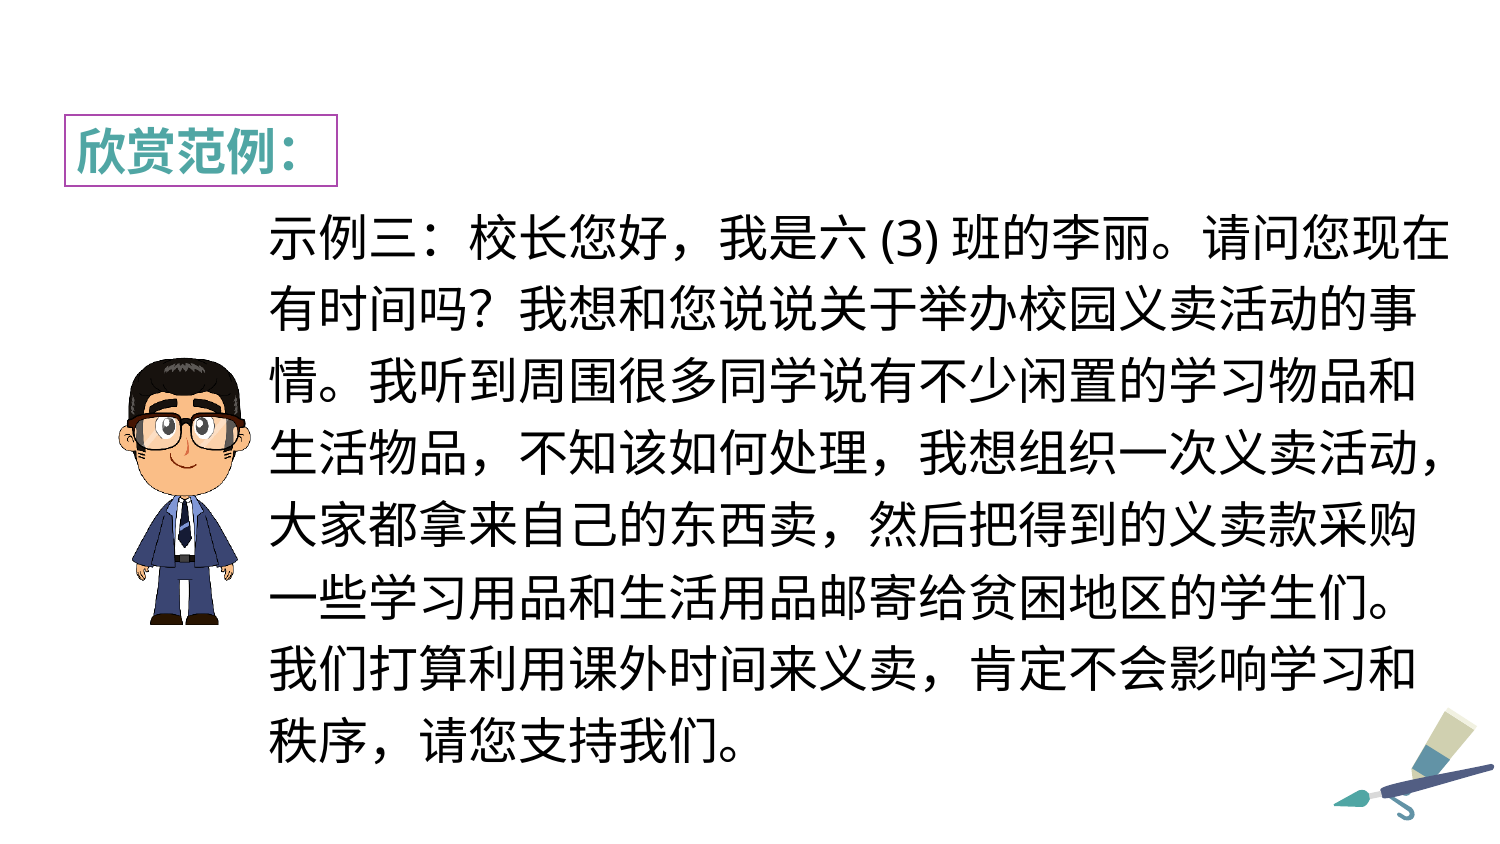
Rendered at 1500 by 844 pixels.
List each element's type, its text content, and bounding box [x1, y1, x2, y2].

text_box 欣赏范例： [64, 114, 338, 187]
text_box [1358, 708, 1481, 844]
picture [100, 335, 270, 635]
text_box 示例三：校长您好，我是六(3)班的李丽。请问您现在有时间吗？我想和您说说关于举办校园义卖活动的事情。我听到周围很多同学说有不少闲置的学习物品和生活物品，不知该如何处理，我想组织一次义卖活动，大家都拿来自己的东西卖，然后把得到的义卖款采购一些学习用品和生活用品邮寄给贫困地区的学生们。我们打算利用课外时间来义卖，肯定不会影响学习和秩序，请您支持我们。 [253, 186, 1479, 778]
